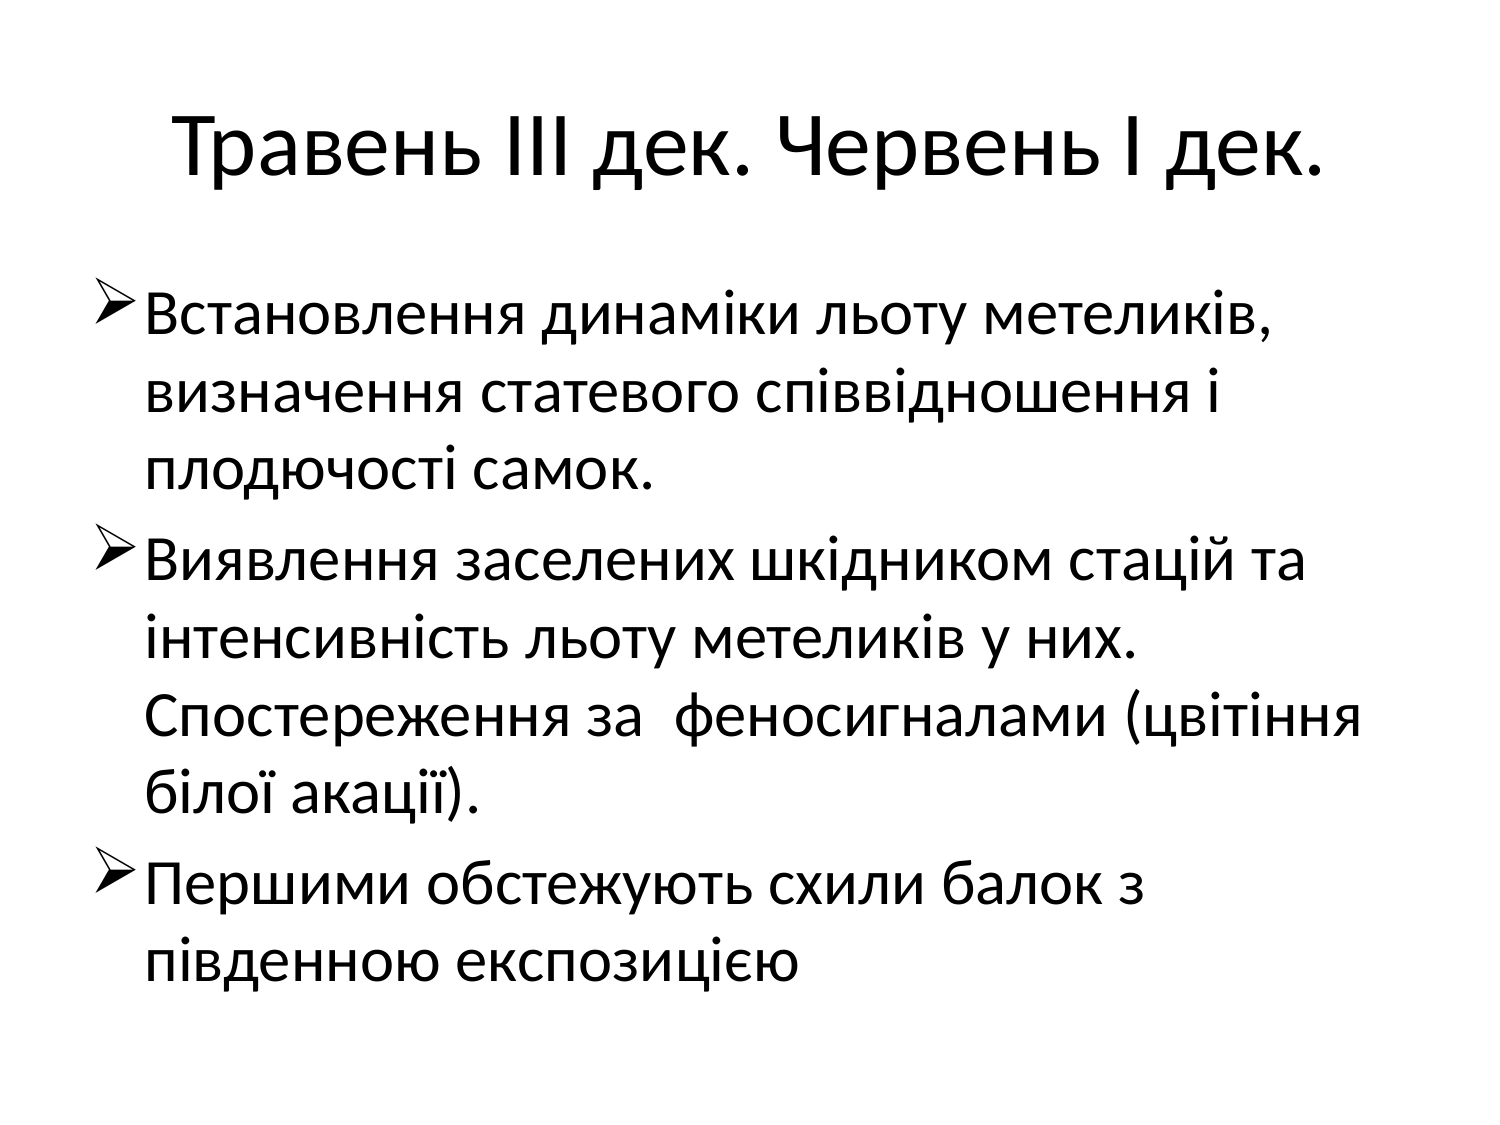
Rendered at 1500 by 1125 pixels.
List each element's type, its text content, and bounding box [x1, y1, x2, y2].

title Травень ІІІ дек. Червень І дек. [75, 45, 1425, 233]
list Встановлення динаміки льоту метеликів, визначення статевого співвідношення і плодючості самок. Виявлення заселених шкідником стацій та інтенсивність льоту метеликів у них. Спостереження за феносигналами (цвітіння білої акації). Першими обстежують схили балок з південною експозицією [75, 262, 1425, 1005]
